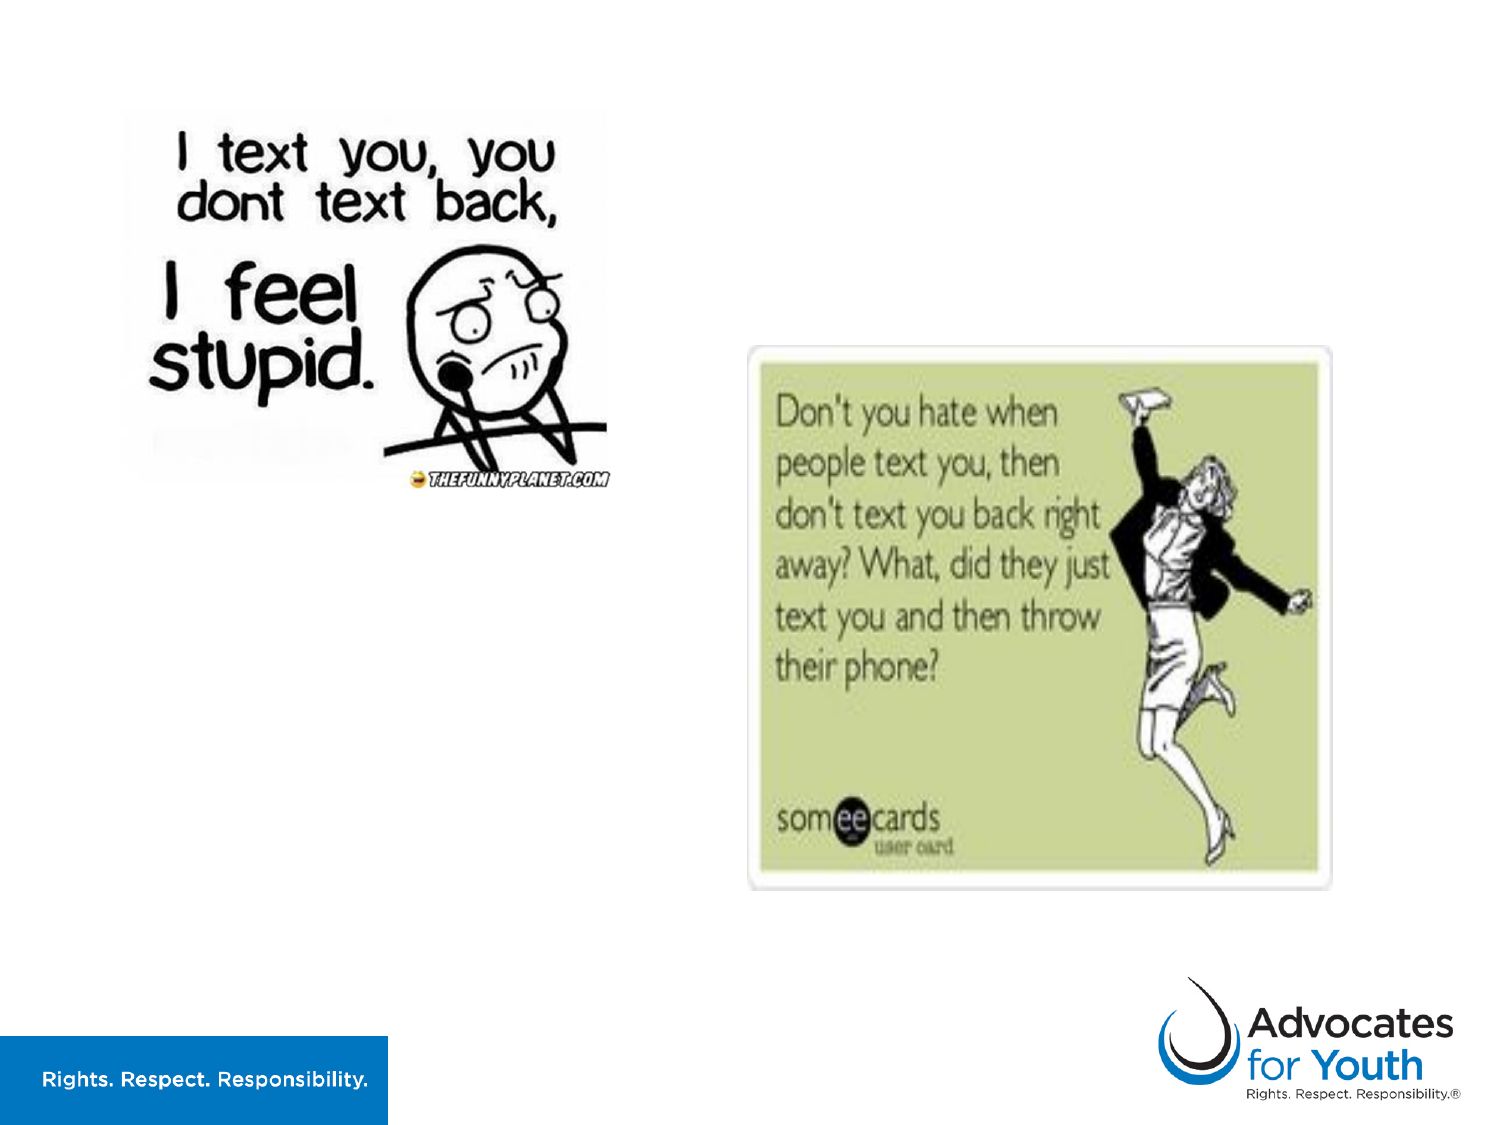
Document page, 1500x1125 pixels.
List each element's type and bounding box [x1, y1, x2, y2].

picture [0, 1036, 388, 1125]
picture [1126, 958, 1500, 1125]
picture [747, 345, 1333, 892]
list [119, 44, 611, 553]
